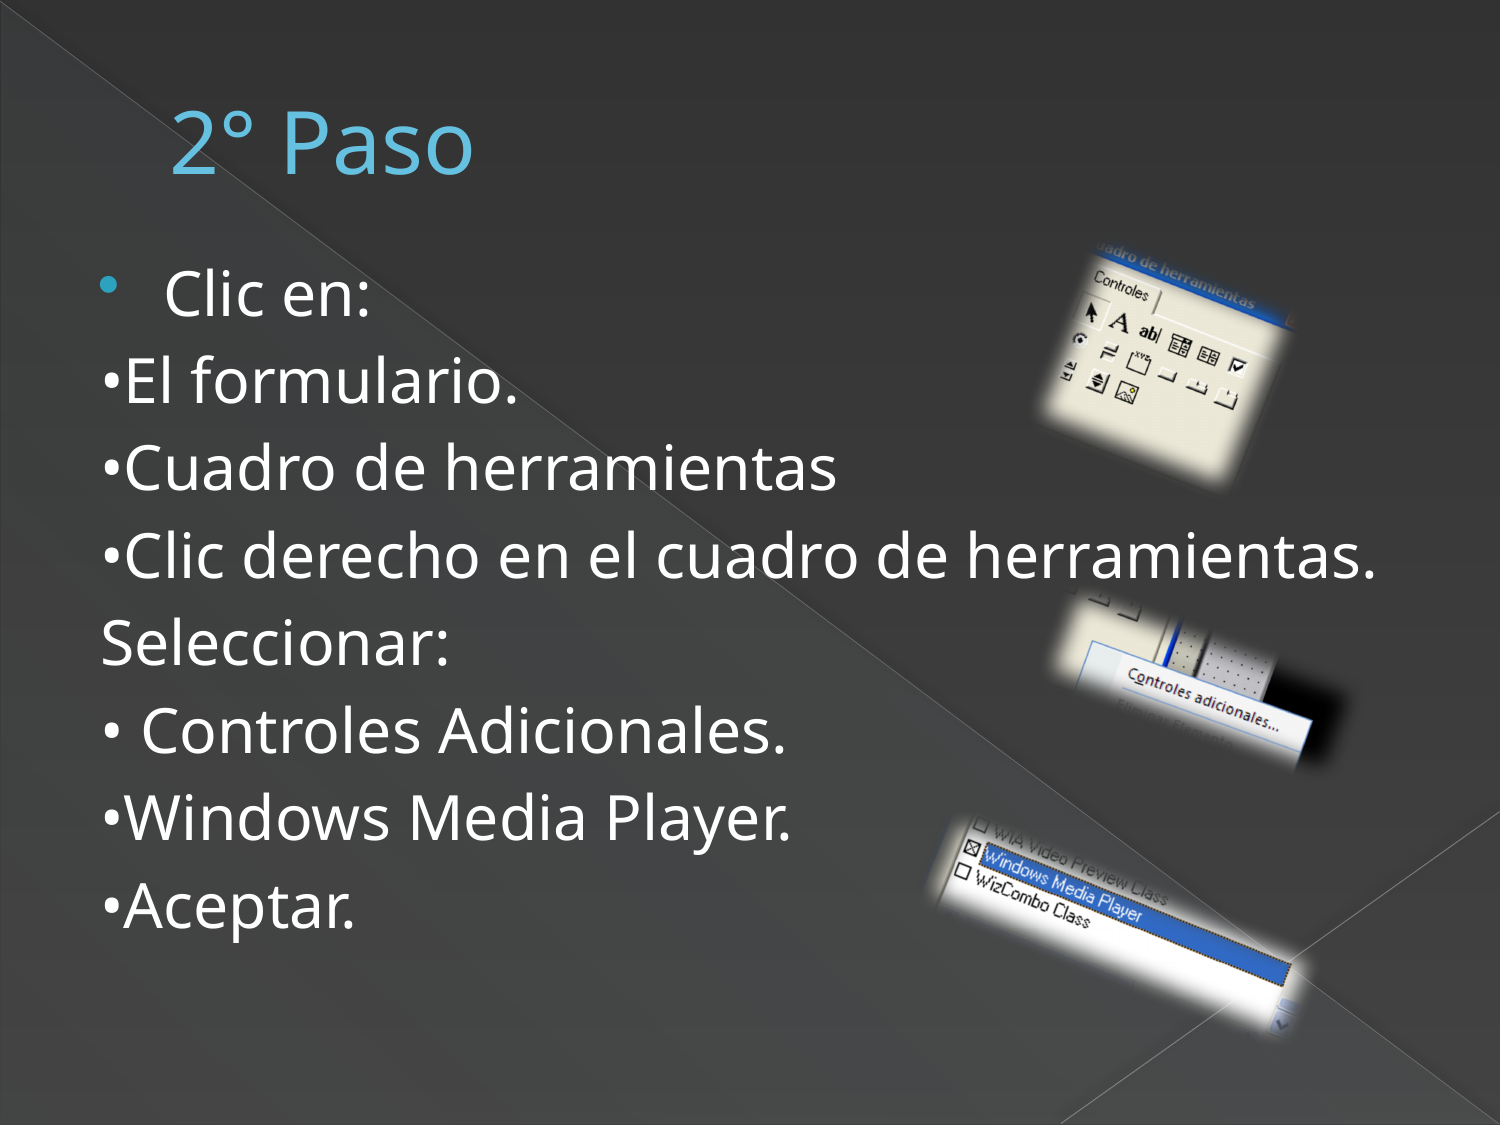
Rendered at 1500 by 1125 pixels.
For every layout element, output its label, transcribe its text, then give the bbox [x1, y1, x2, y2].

list Clic en: •El formulario. •Cuadro de herramientas •Clic derecho en el cuadro de herramientas. Seleccionar: • Controles Adicionales. •Windows Media Player. •Aceptar. [75, 246, 1425, 1090]
title 2° Paso [75, 43, 1425, 235]
picture [1032, 616, 1371, 749]
picture [908, 844, 1333, 1013]
picture [1041, 256, 1285, 480]
